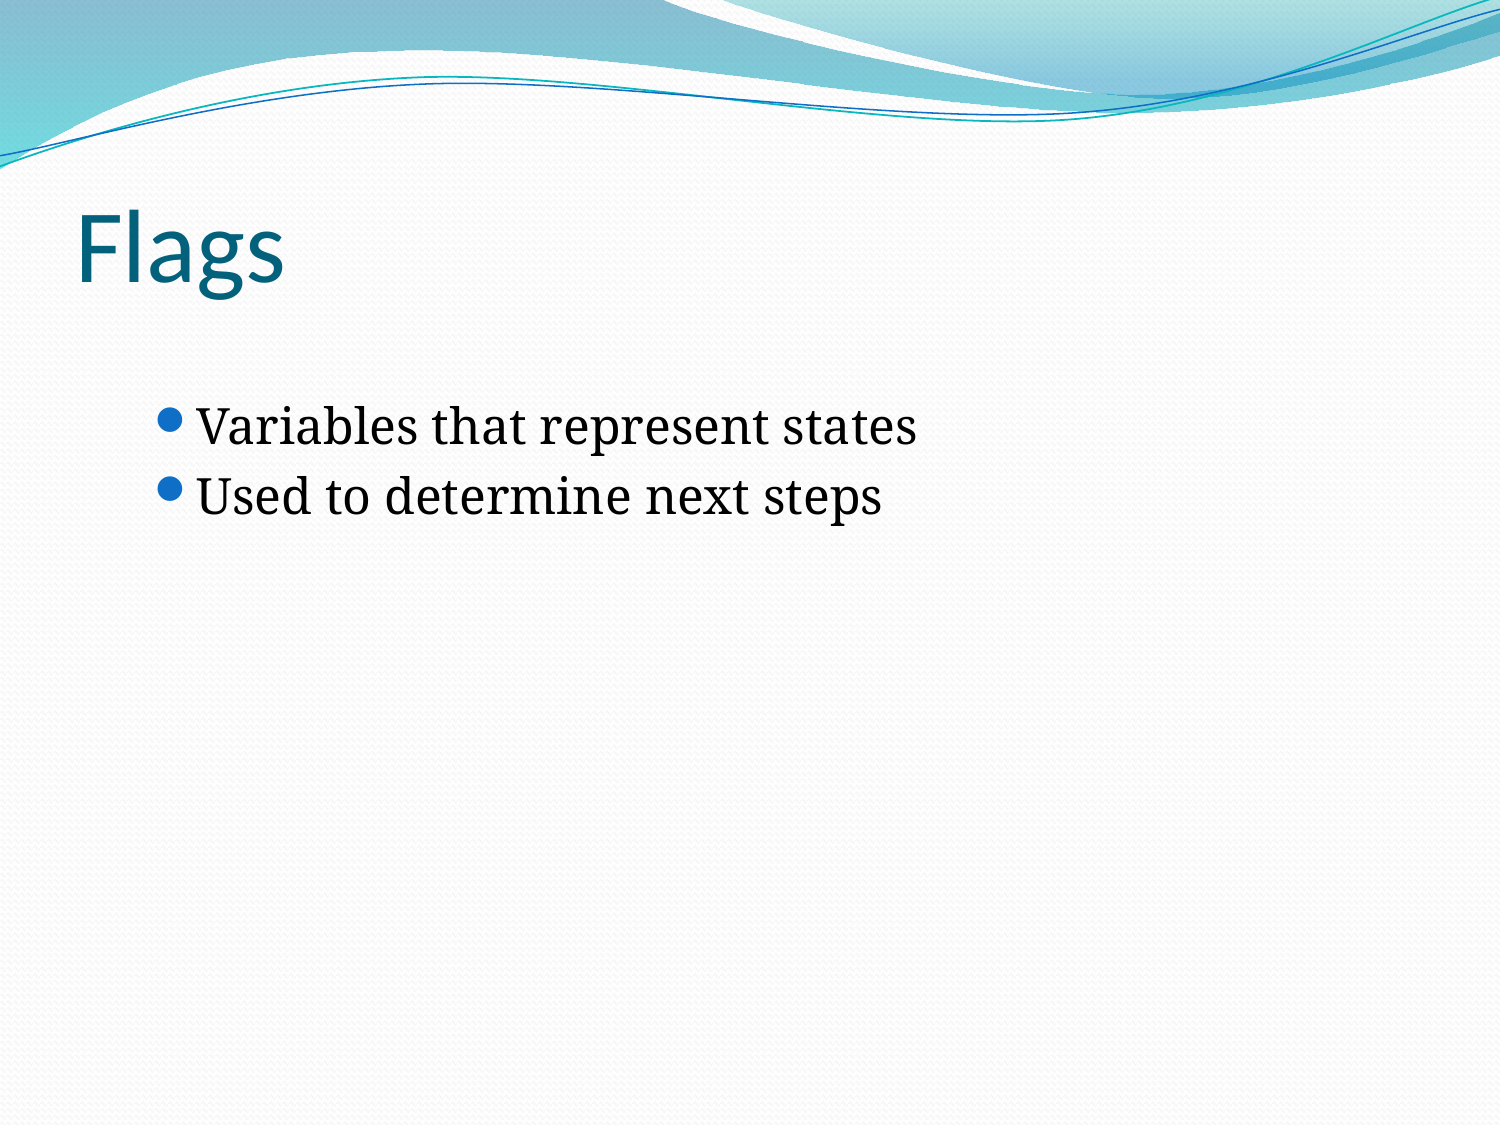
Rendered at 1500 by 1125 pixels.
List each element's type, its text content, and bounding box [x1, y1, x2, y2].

title Flags [75, 115, 1425, 303]
list Variables that represent states Used to determine next steps [75, 317, 1425, 1038]
